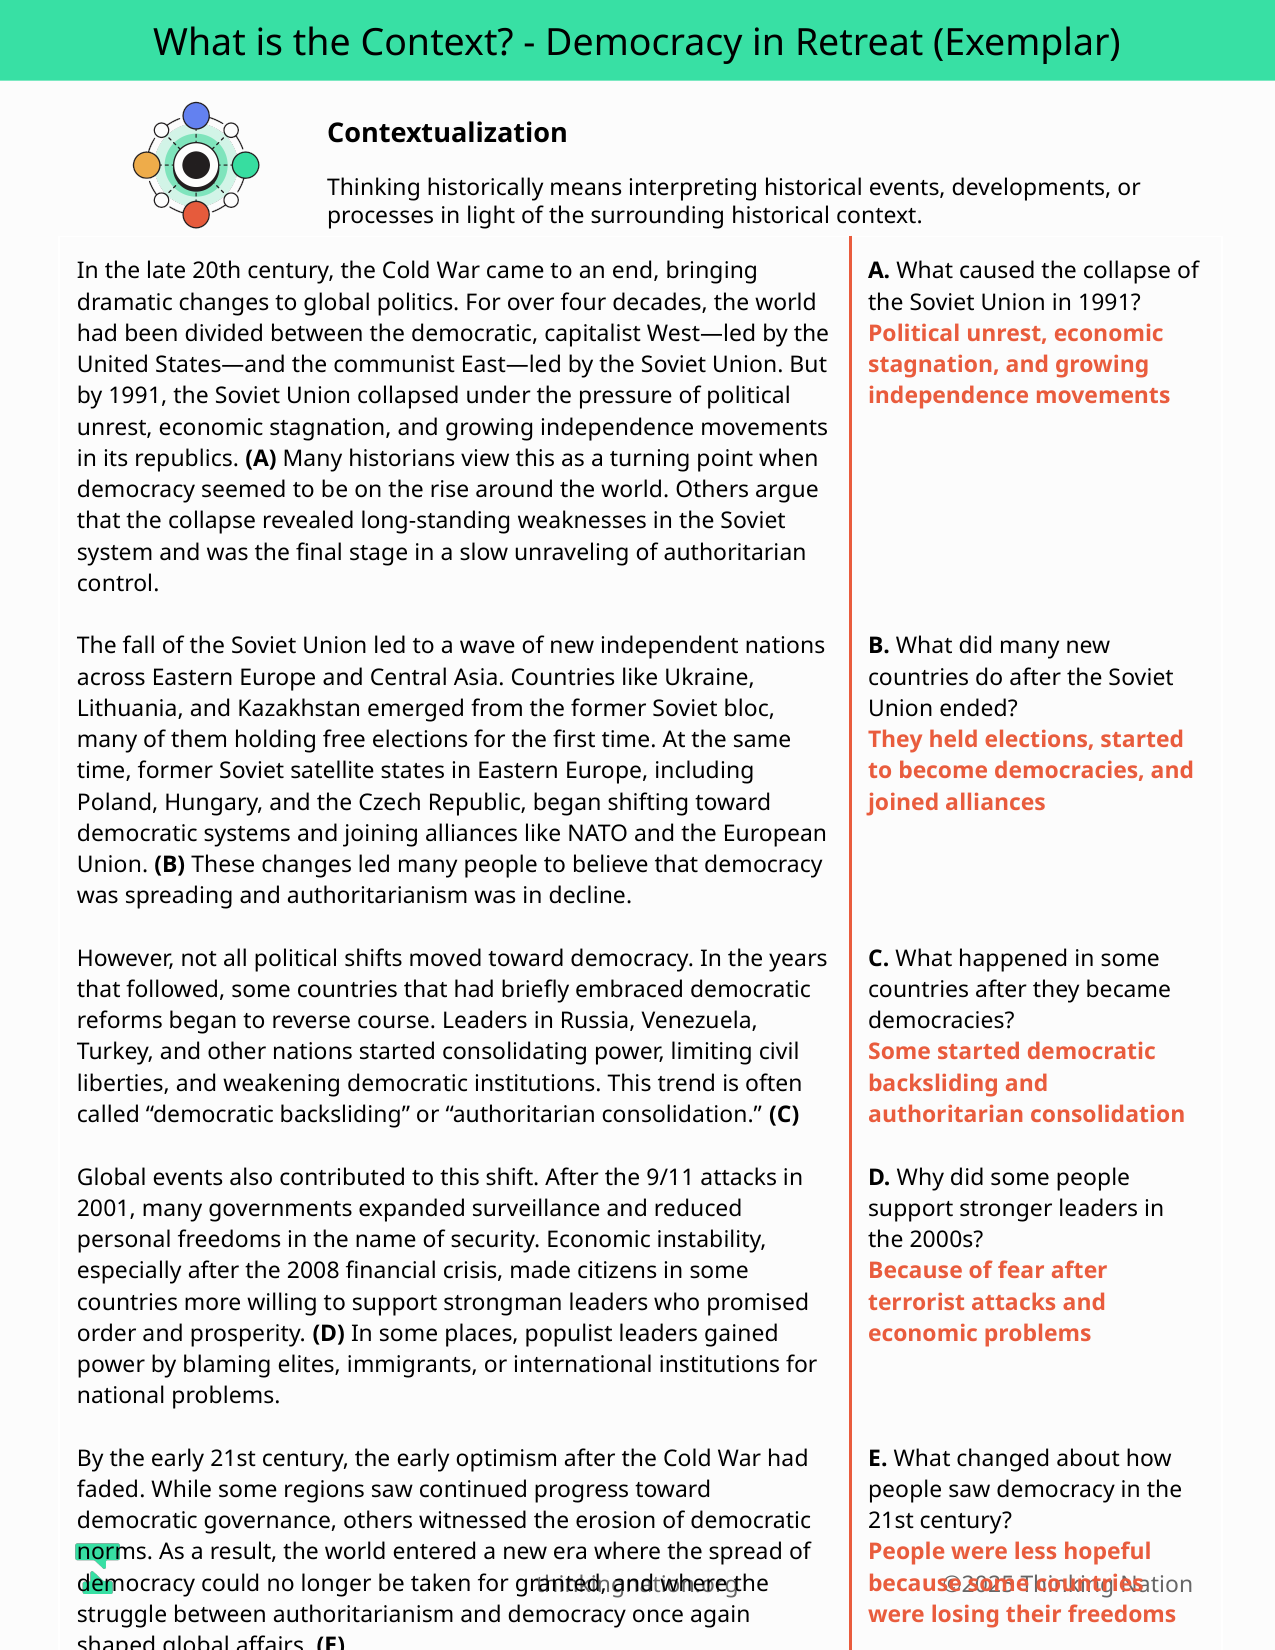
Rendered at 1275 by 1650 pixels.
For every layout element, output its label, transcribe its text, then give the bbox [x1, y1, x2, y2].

text_box What is the Context? - Democracy in Retreat (Exemplar) [0, 0, 1275, 81]
table_header A. What caused the collapse of the Soviet Union in 1991? Political unrest, economic stagnation, and growing independence movements B. What did many new countries do after the Soviet Union ended? They held elections, started to become democracies, and joined alliances C. What happened in some countries after they became democracies? Some started democratic backsliding and authoritarian consolidation D. Why did some people support stronger leaders in the 2000s? Because of fear after terrorist attacks and economic problems E. What changed about how people saw democracy in the 21st century? People were less hopeful because some countries were losing their freedoms [852, 237, 1221, 1650]
text_box Contextualization Thinking historically means interpreting historical events, developments, or processes in light of the surrounding historical context. [308, 96, 1201, 224]
picture [113, 82, 279, 248]
table_header In the late 20th century, the Cold War came to an end, bringing dramatic changes to global politics. For over four decades, the world had been divided between the democratic, capitalist West—led by the United States—and the communist East—led by the Soviet Union. But by 1991, the Soviet Union collapsed under the pressure of political unrest, economic stagnation, and growing independence movements in its republics. (A) Many historians view this as a turning point when democracy seemed to be on the rise around the world. Others argue that the collapse revealed long-standing weaknesses in the Soviet system and was the final stage in a slow unraveling of authoritarian control. The fall of the Soviet Union led to a wave of new independent nations across Eastern Europe and Central Asia. Countries like Ukraine, Lithuania, and Kazakhstan emerged from the former Soviet bloc, many of them holding free elections for the first time. At the same time, former Soviet satellite states in Eastern Europe, including Poland, Hungary, and the Czech Republic, began shifting toward democratic systems and joining alliances like NATO and the European Union. (B) These changes led many people to believe that democracy was spreading and authoritarianism was in decline. However, not all political shifts moved toward democracy. In the years that followed, some countries that had briefly embraced democratic reforms began to reverse course. Leaders in Russia, Venezuela, Turkey, and other nations started consolidating power, limiting civil liberties, and weakening democratic institutions. This trend is often called “democratic backsliding” or “authoritarian consolidation.” (C) Global events also contributed to this shift. After the 9/11 attacks in 2001, many governments expanded surveillance and reduced personal freedoms in the name of security. Economic instability, especially after the 2008 financial crisis, made citizens in some countries more willing to support strongman leaders who promised order and prosperity. (D) In some places, populist leaders gained power by blaming elites, immigrants, or international institutions for national problems. By the early 21st century, the early optimism after the Cold War had faded. While some regions saw continued progress toward democratic governance, others witnessed the erosion of democratic norms. As a result, the world entered a new era where the spread of democracy could no longer be taken for granted, and where the struggle between authoritarianism and democracy once again shaped global affairs. (E) [60, 237, 849, 1650]
picture [62, 1533, 133, 1604]
